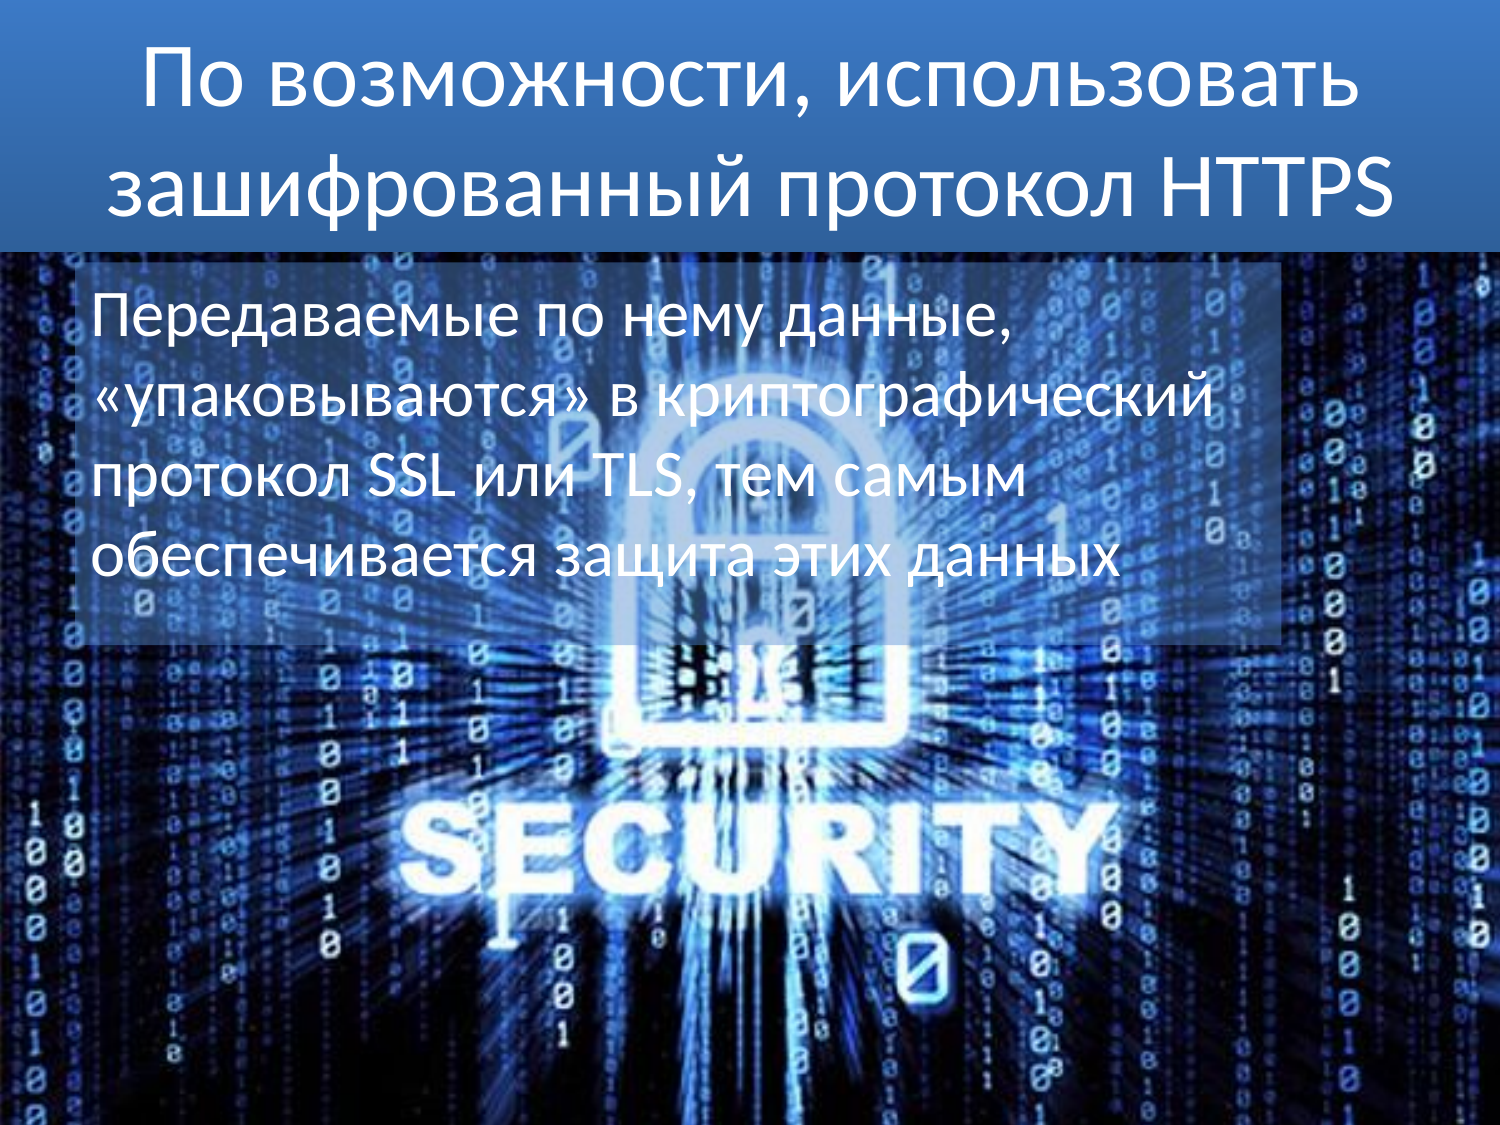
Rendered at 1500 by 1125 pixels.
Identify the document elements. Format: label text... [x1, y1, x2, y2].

picture [0, 251, 1500, 1125]
title По возможности, использовать зашифрованный протокол HTTPS [0, 0, 1500, 251]
